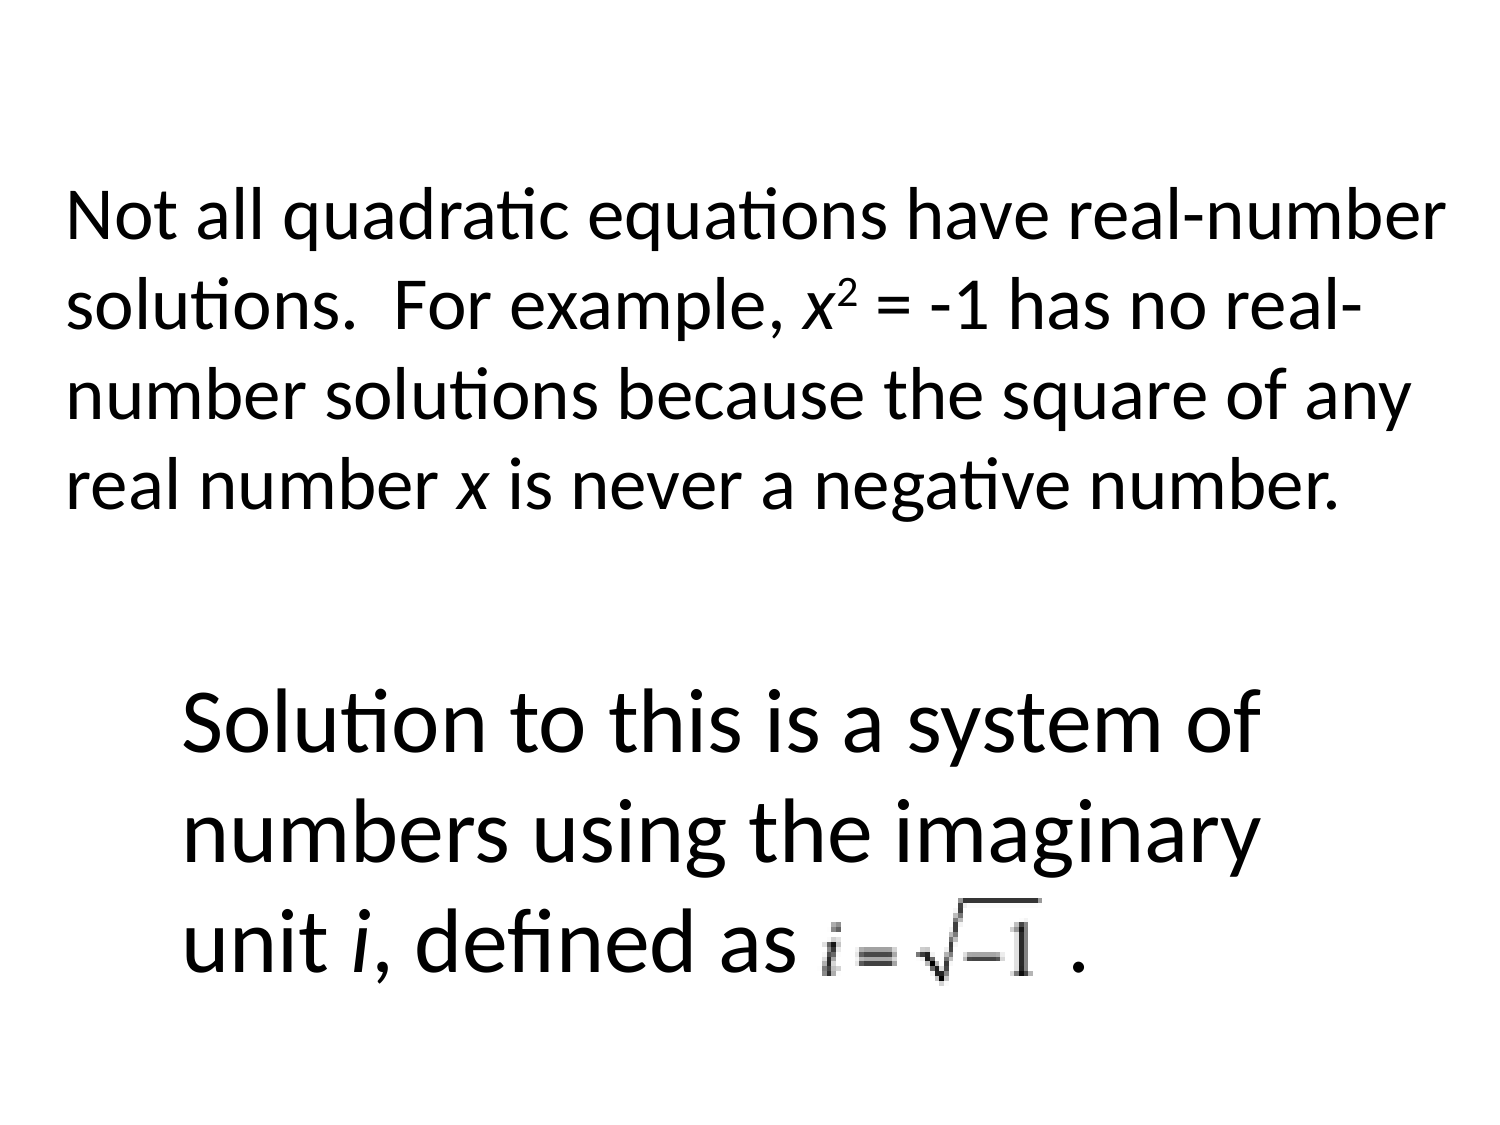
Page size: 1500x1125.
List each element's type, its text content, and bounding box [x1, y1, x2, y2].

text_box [813, 883, 1048, 987]
text_box Not all quadratic equations have real-number solutions. For example, x2 = -1 has no real-number solutions because the square of any real number x is never a negative number. [50, 157, 1483, 532]
text_box Solution to this is a system of numbers using the imaginary unit i, defined as . [166, 653, 1368, 999]
